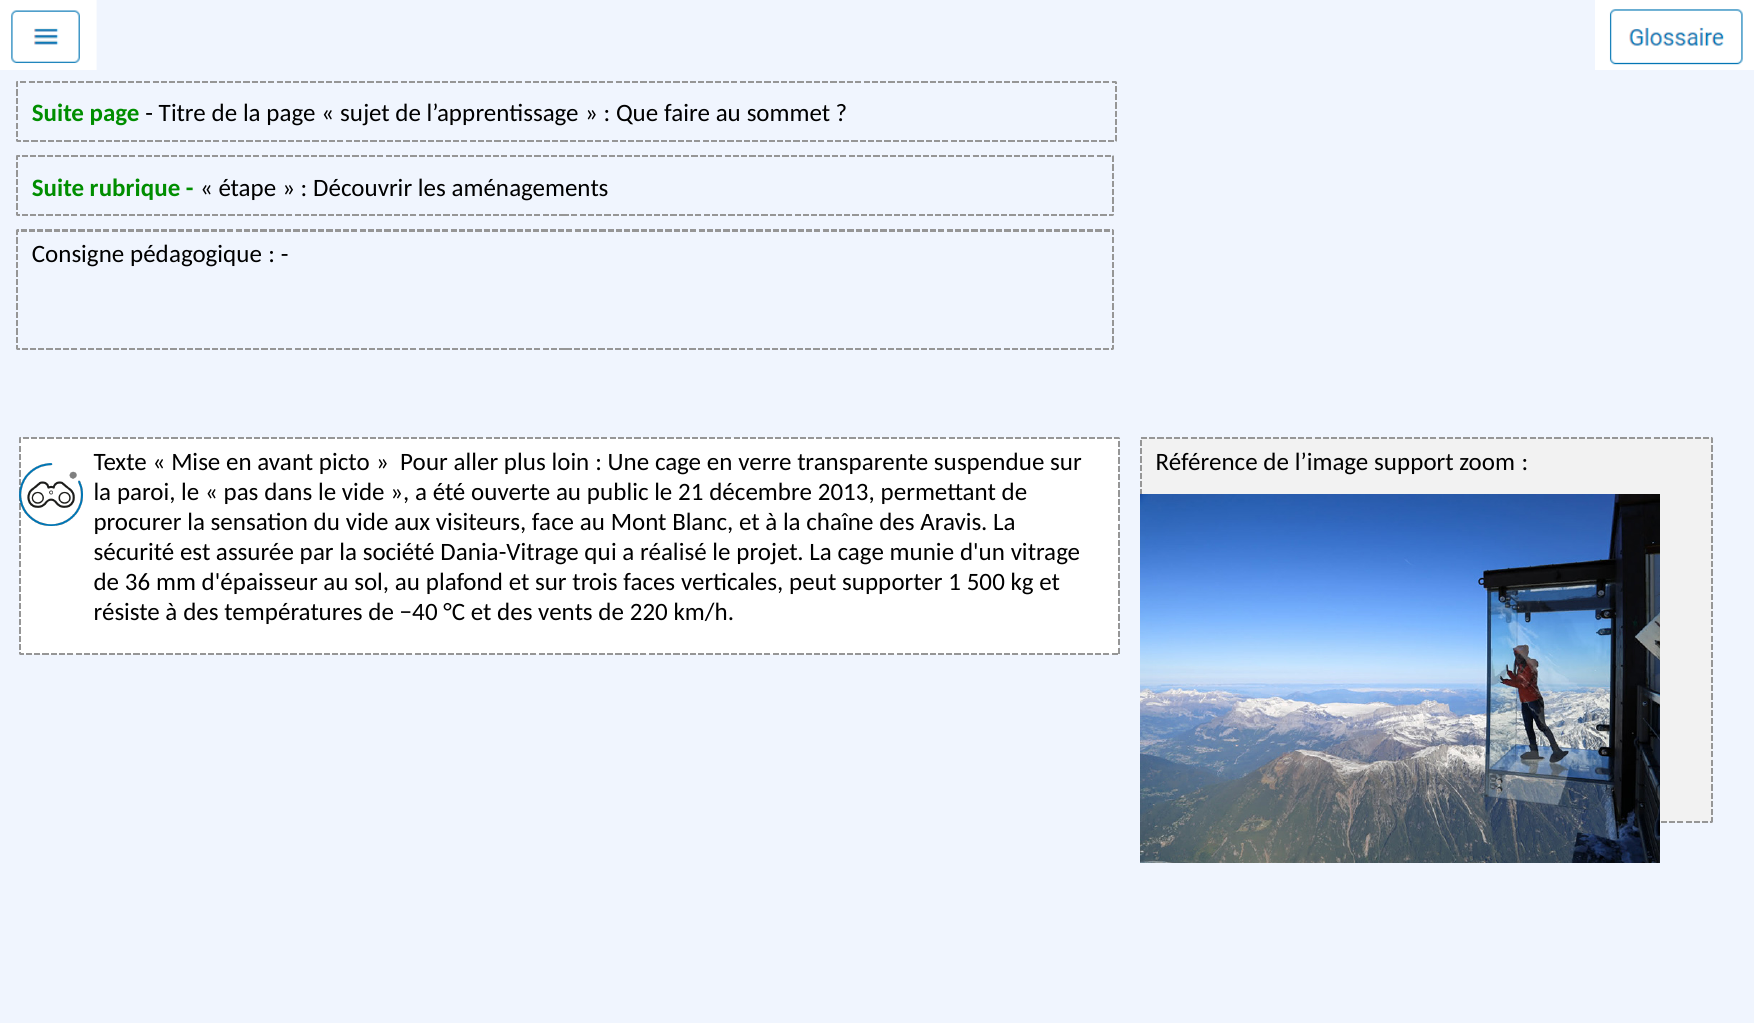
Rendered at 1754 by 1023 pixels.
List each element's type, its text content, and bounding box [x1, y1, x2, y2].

text_box Consigne pédagogique : - [17, 230, 1114, 349]
picture [19, 462, 83, 526]
picture [19, 503, 41, 526]
text_box Texte « Mise en avant picto » Pour aller plus loin : Une cage en verre transparente suspendue sur la paroi, le « pas dans le vide », a été ouverte au public le 21 décembre 2013, permettant de procurer la sensation du vide aux visiteurs, face au Mont Blanc, et à la chaîne des Aravis. La sécurité est assurée par la société Dania-Vitrage qui a réalisé le projet. La cage munie d'un vitrage de 36 mm d'épaisseur au sol, au plafond et sur trois faces verticales, peut supporter 1 500 kg et résiste à des températures de −40 °C et des vents de 220 km/h. [18, 436, 1121, 657]
picture [1140, 494, 1661, 864]
text_box Suite rubrique - « étape » : Découvrir les aménagements [17, 156, 1114, 216]
picture [61, 504, 83, 526]
text_box Référence de l’image support zoom : [1140, 437, 1713, 822]
picture [0, 0, 97, 70]
picture [1595, 0, 1754, 70]
text_box Suite page - Titre de la page « sujet de l’apprentissage » : Que faire au sommet ? [17, 82, 1117, 142]
